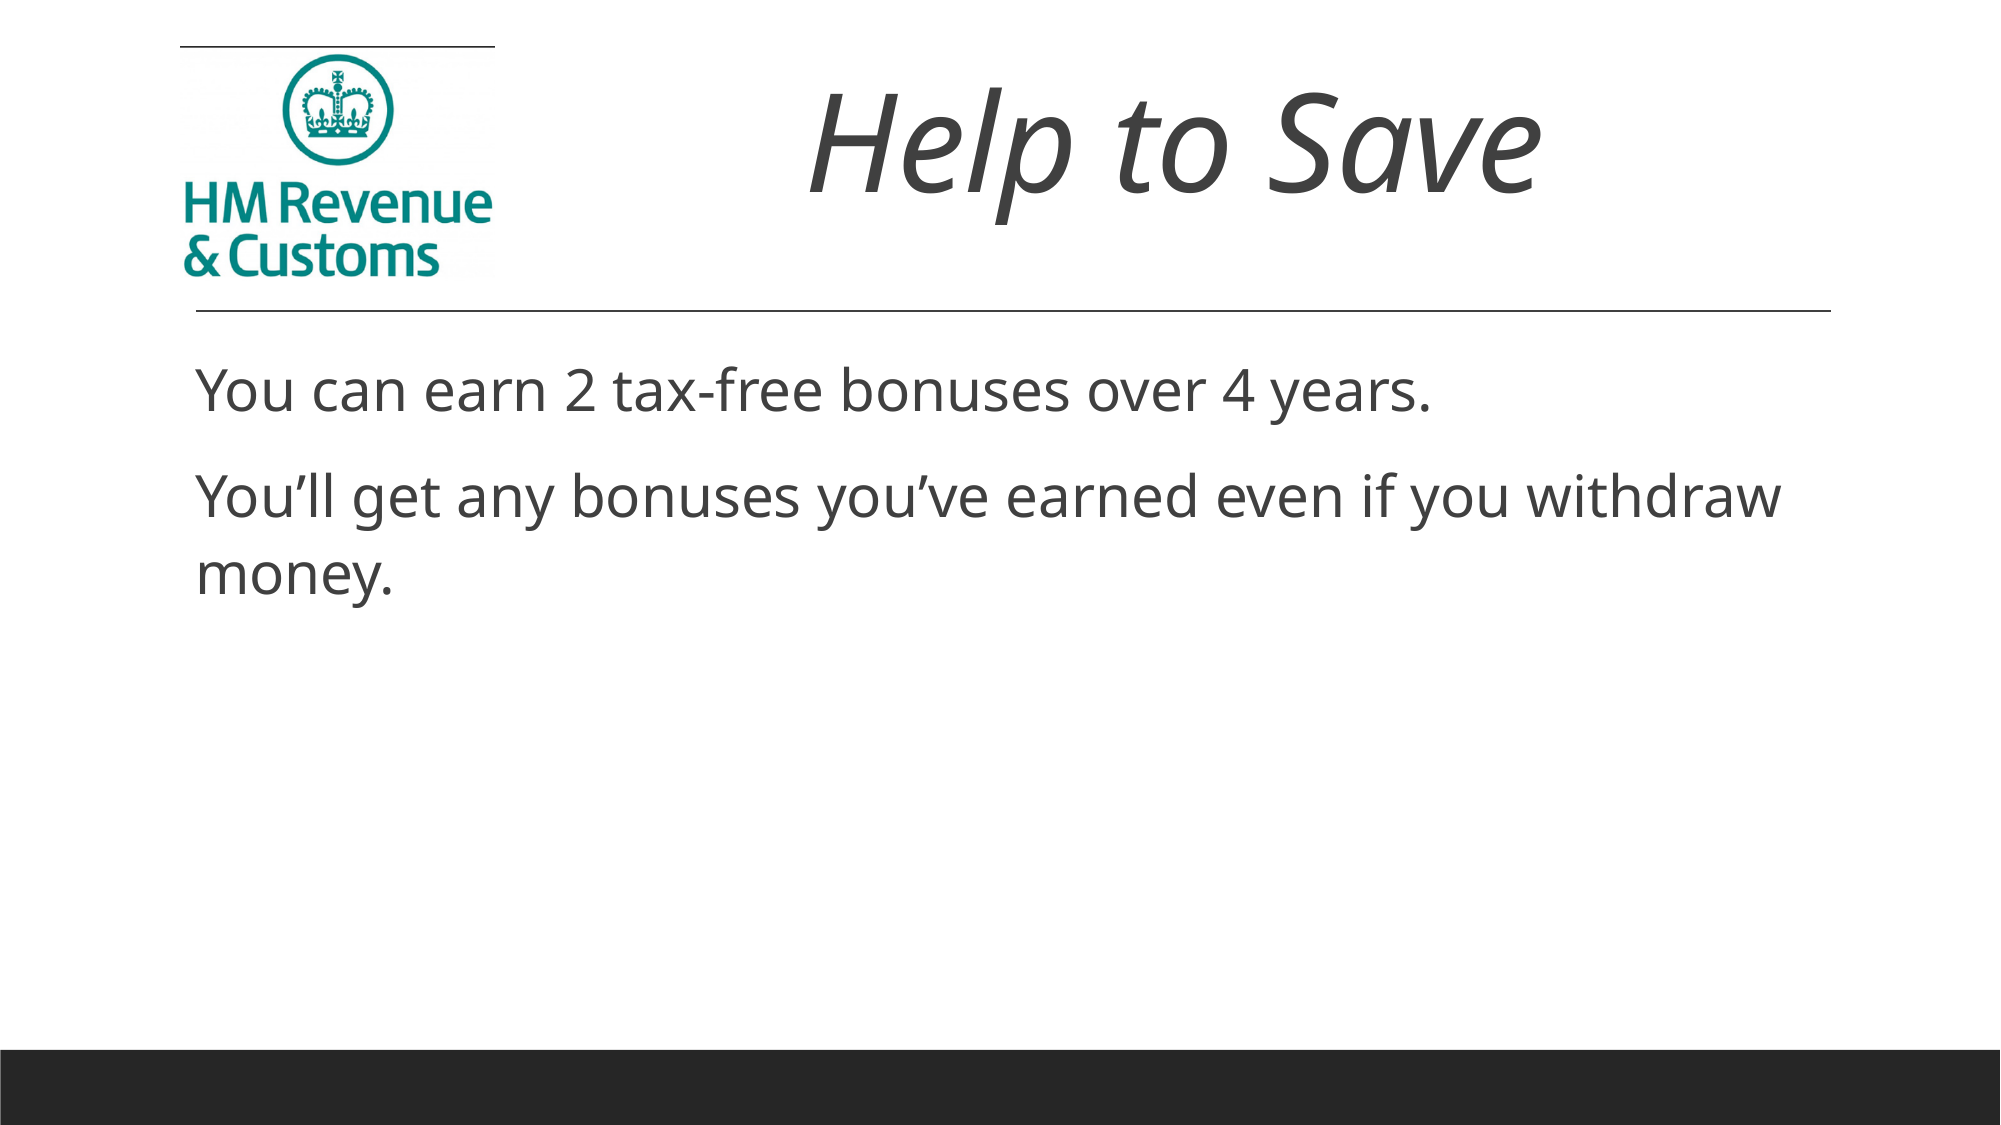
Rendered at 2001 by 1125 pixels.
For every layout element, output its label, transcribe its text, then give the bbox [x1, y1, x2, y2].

list You can earn 2 tax-free bonuses over 4 years. You’ll get any bonuses you’ve earned even if you withdraw money. [180, 339, 1830, 963]
picture [179, 46, 496, 282]
title Help to Save [519, 47, 1830, 230]
